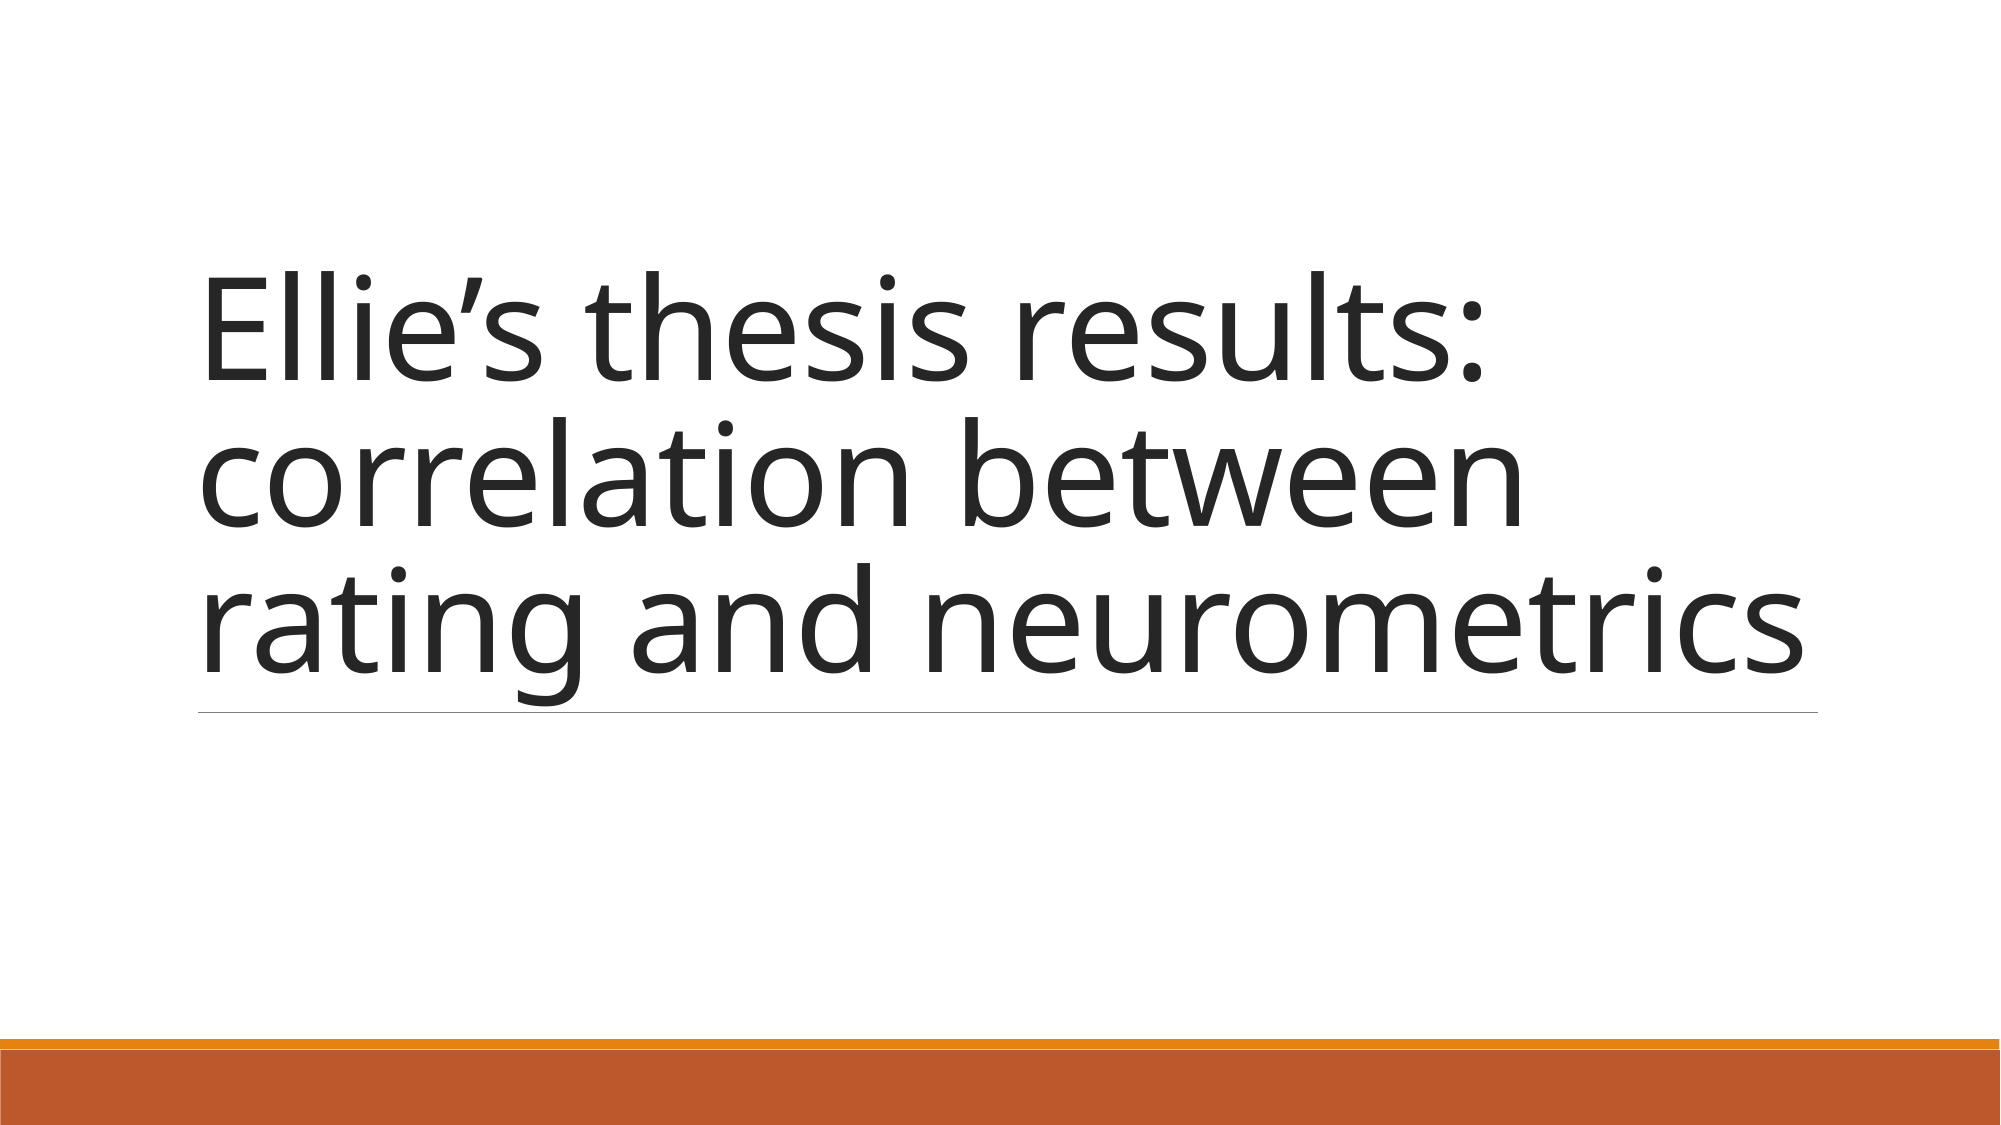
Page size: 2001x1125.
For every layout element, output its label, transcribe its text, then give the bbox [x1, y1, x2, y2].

title Ellie’s thesis results: correlation between rating and neurometrics [180, 124, 1830, 710]
